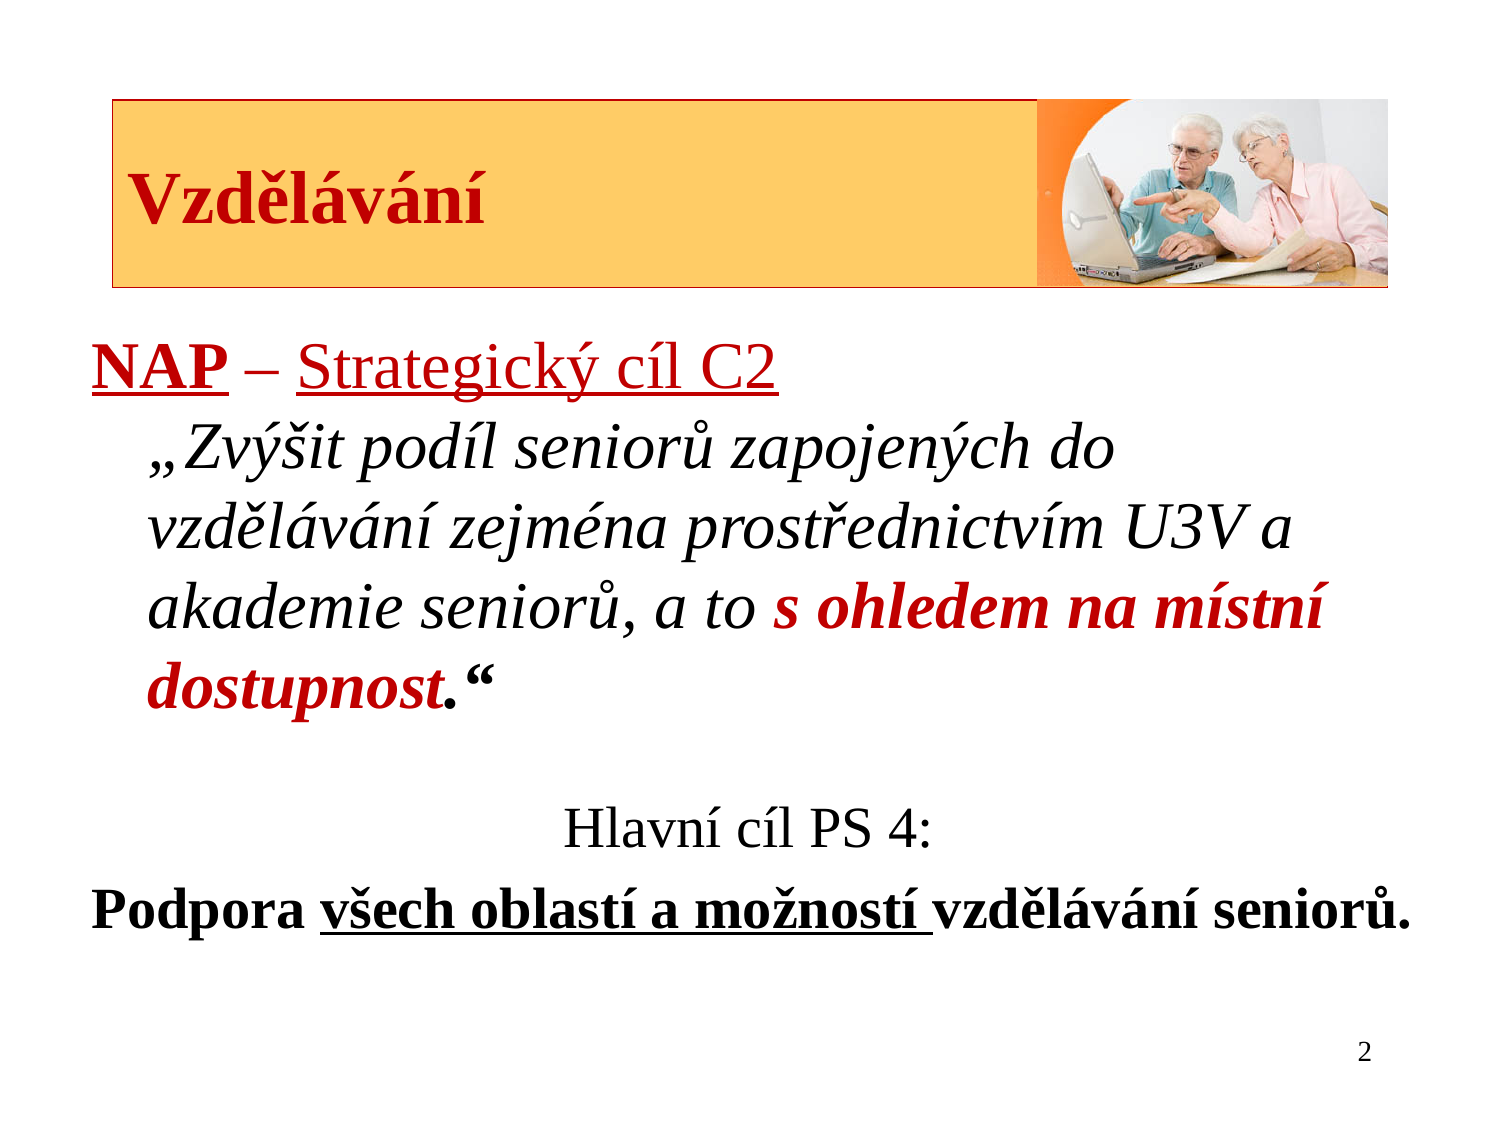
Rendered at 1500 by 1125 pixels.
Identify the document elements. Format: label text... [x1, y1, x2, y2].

title Vzdělávání [112, 99, 1036, 288]
list NAP – Strategický cíl C2 „Zvýšit podíl seniorů zapojených do vzdělávání zejména prostřednictvím U3V a akademie seniorů, a to s ohledem na místní dostupnost.“ Hlavní cíl PS 4: Podpora všech oblastí a možností vzdělávání seniorů. [76, 314, 1436, 1001]
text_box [1037, 99, 1388, 286]
slide_number 2 [1074, 1024, 1388, 1101]
